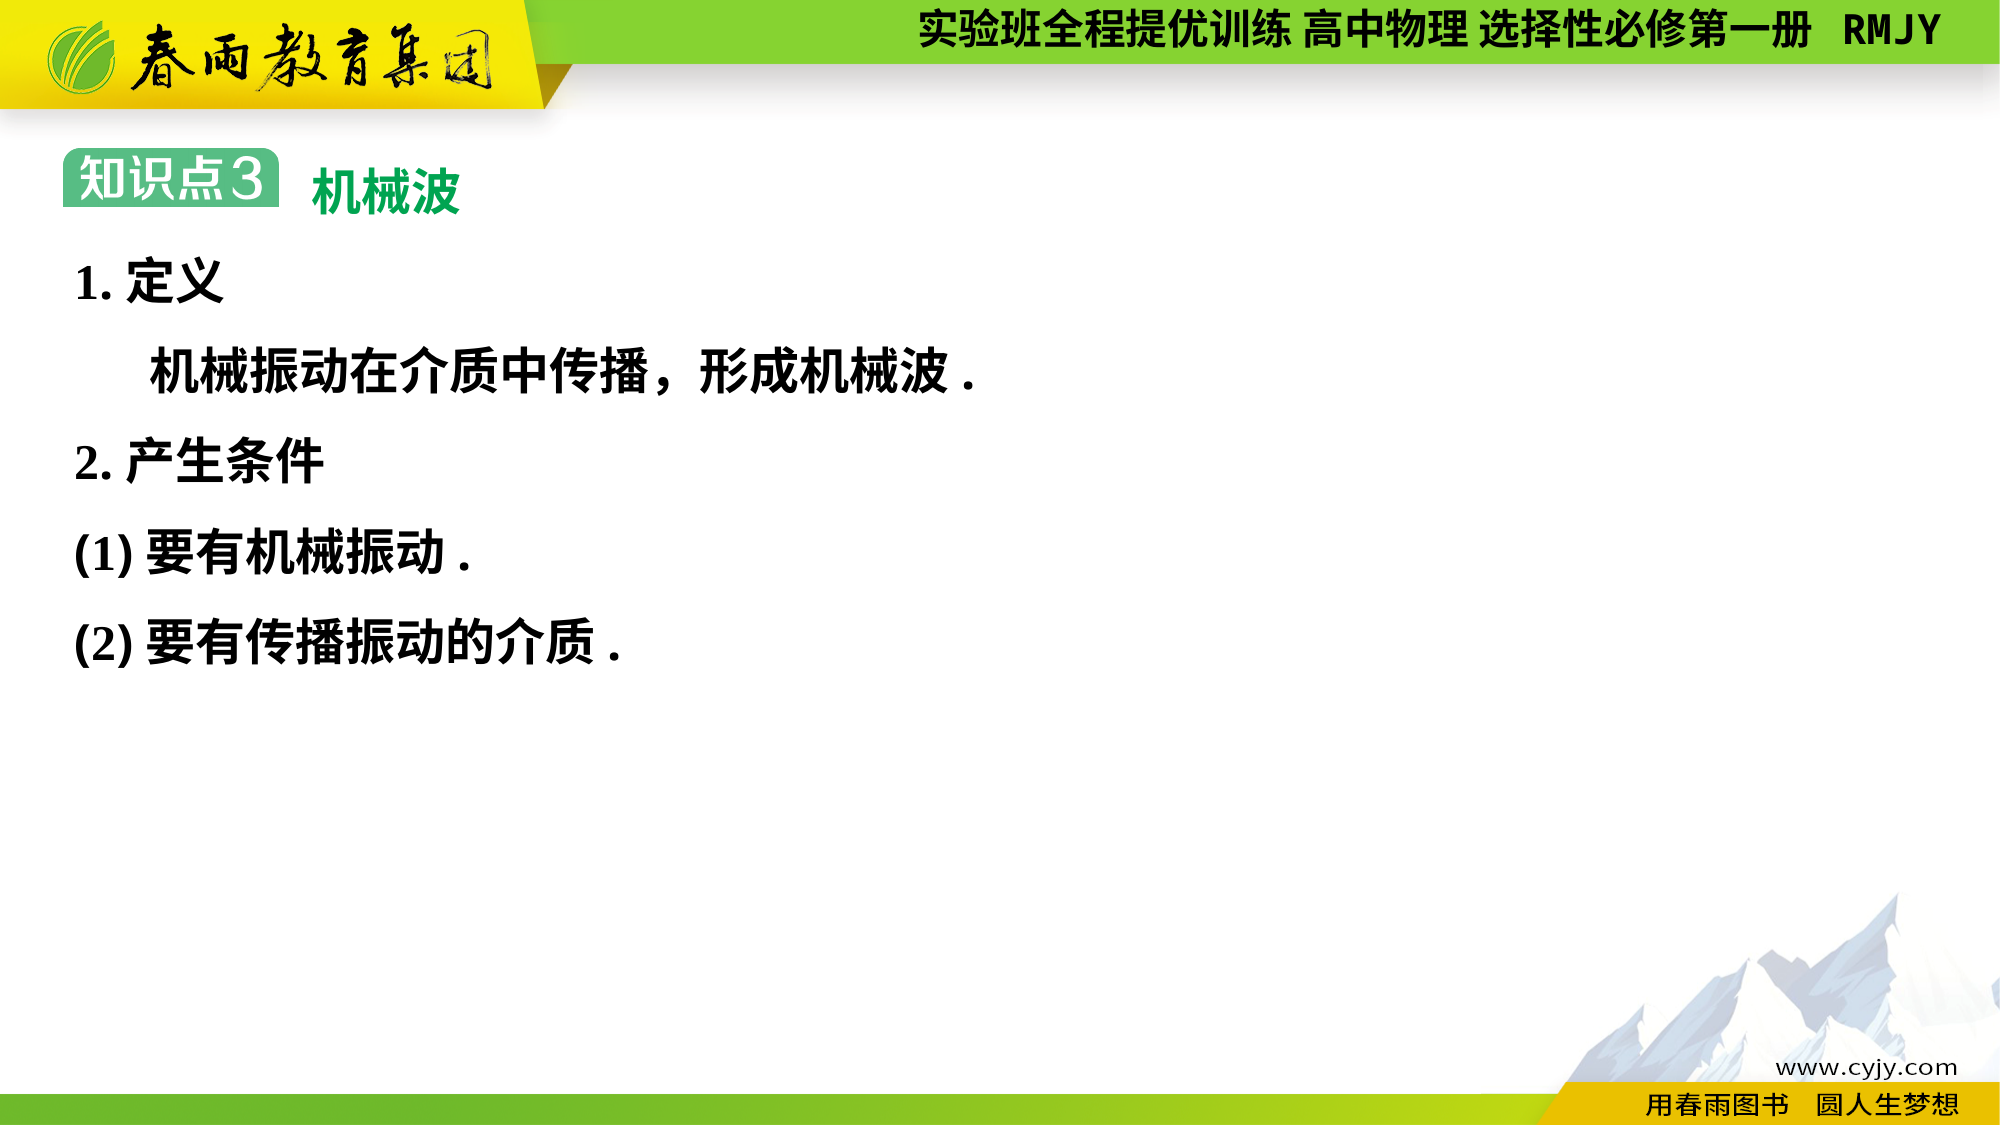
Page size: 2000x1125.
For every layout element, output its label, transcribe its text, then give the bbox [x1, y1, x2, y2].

list 机械波 1.定义 机械振动在介质中传播，形成机械波. 2.产生条件 (1)要有机械振动. (2)要有传播振动的介质. [59, 122, 1944, 683]
picture [0, 0, 2000, 1125]
